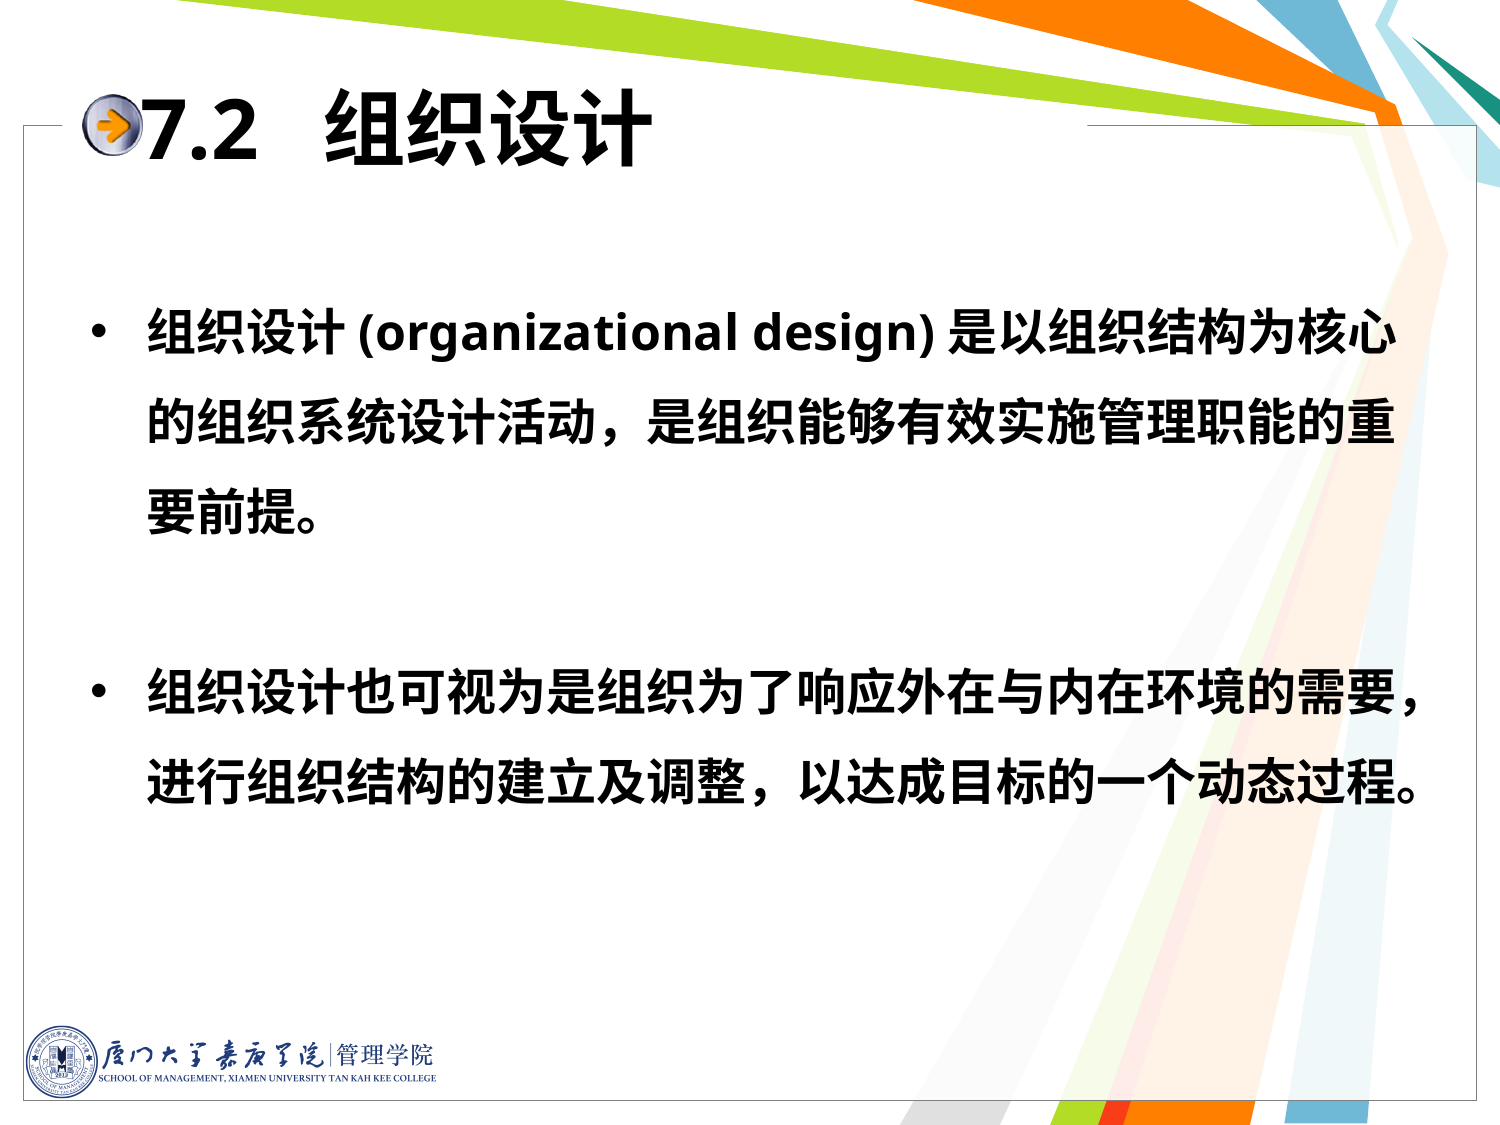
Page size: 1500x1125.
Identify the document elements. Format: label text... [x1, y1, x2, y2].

picture [82, 94, 125, 156]
picture [24, 1024, 438, 1100]
list 组织设计(organizational design)是以组织结构为核心的组织系统设计活动，是组织能够有效实施管理职能的重要前提。 组织设计也可视为是组织为了响应外在与内在环境的需要，进行组织结构的建立及调整，以达成目标的一个动态过程。 [75, 262, 1425, 1005]
title 7.2 组织设计 [125, 32, 1159, 220]
